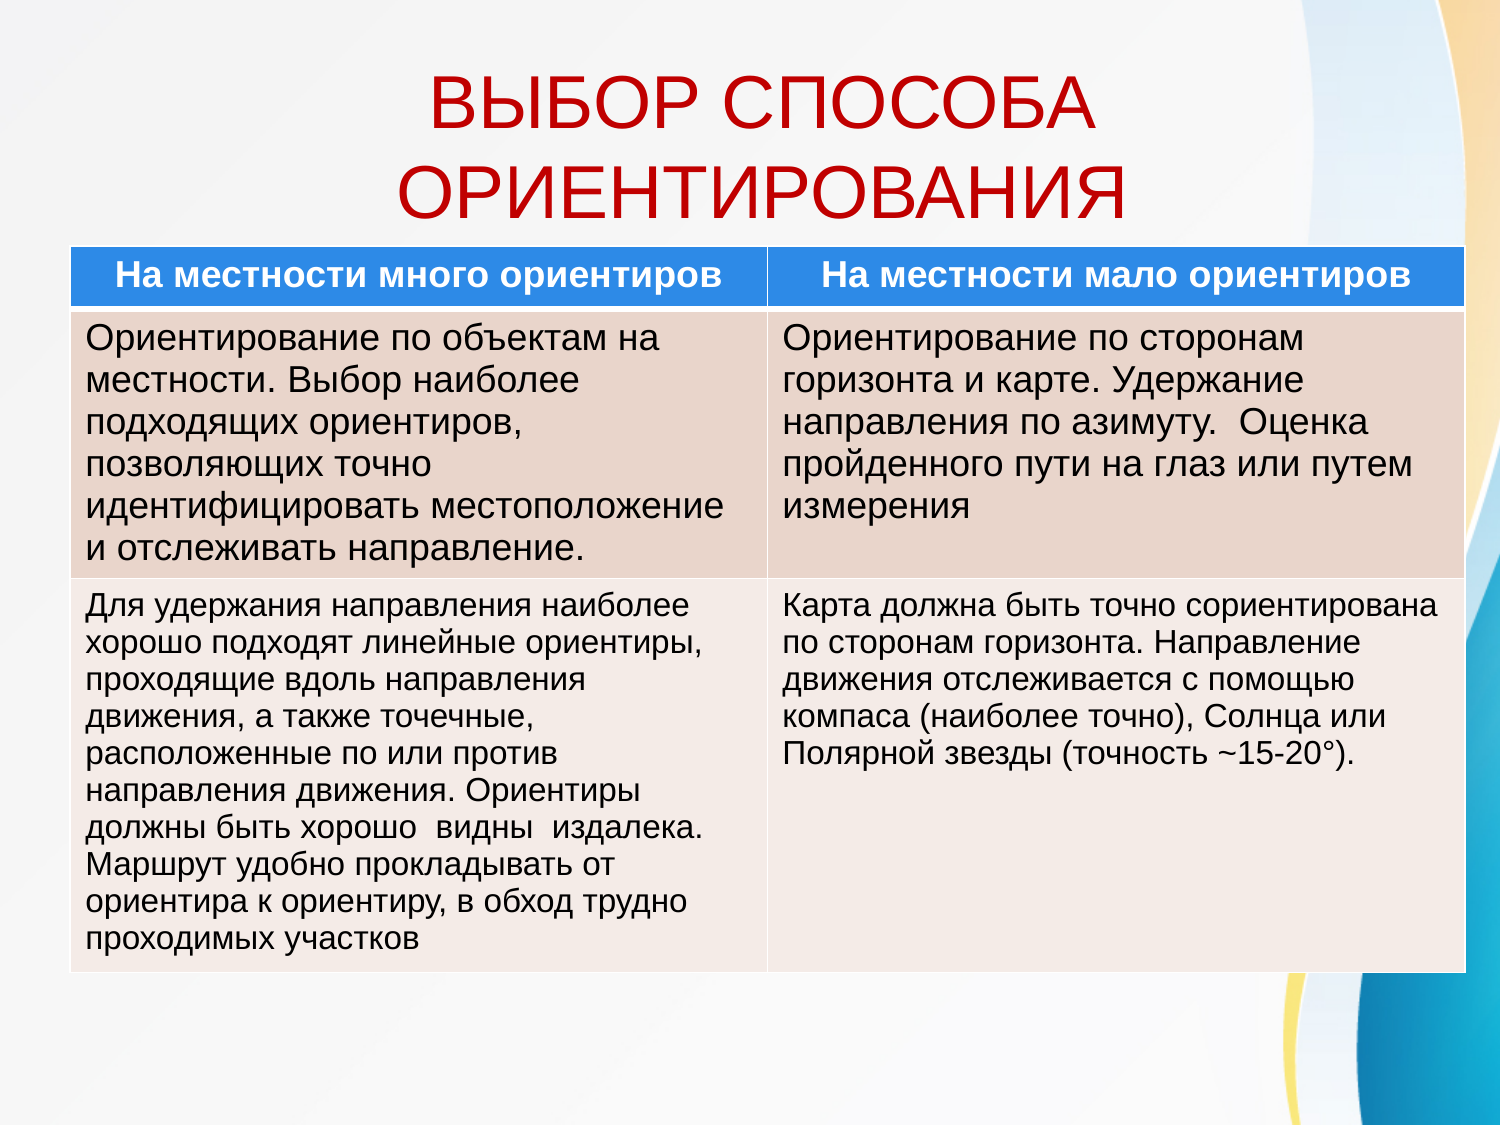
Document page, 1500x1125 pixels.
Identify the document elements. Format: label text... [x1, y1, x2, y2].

table_header На местности мало ориентиров [768, 247, 1464, 306]
table_cell Ориентирование по объектам на местности. Выбор наиболее подходящих ориентиров, позволяющих точно идентифицировать местоположение и отслеживать направление. [71, 312, 767, 578]
table_cell Для удержания направления наиболее хорошо подходят линейные ориентиры, проходящие вдоль направления движения, а также точечные, расположенные по или против направления движения. Ориентиры должны быть хорошо видны издалека. Маршрут удобно прокладывать от ориентира к ориентиру, в обход трудно проходимых участков [71, 579, 767, 972]
picture [0, 0, 1500, 1125]
table_cell Карта должна быть точно сориентирована по сторонам горизонта. Направление движения отслеживается с помощью компаса (наиболее точно), Солнца или Полярной звезды (точность ~15-20°). [768, 579, 1464, 972]
table_cell Ориентирование по сторонам горизонта и карте. Удержание направления по азимуту. Оценка пройденного пути на глаз или путем измерения [768, 312, 1464, 578]
table_header На местности много ориентиров [71, 247, 767, 306]
title ВЫБОР СПОСОБА ОРИЕНТИРОВАНИЯ [49, 74, 1476, 213]
